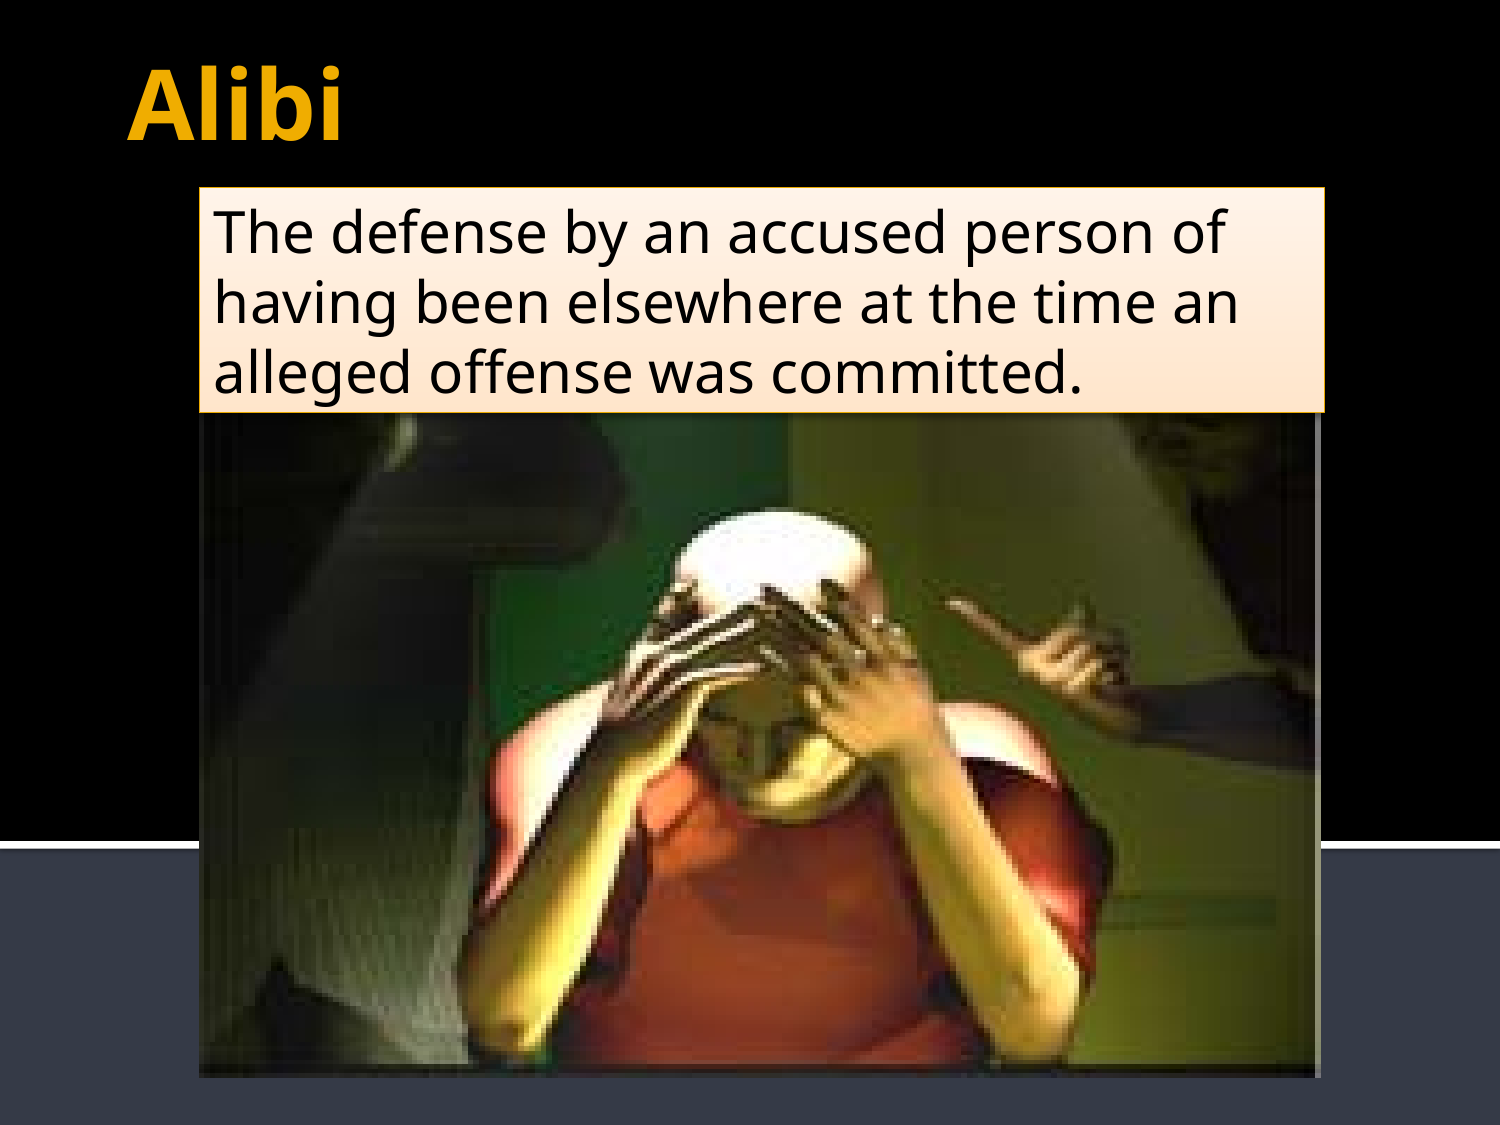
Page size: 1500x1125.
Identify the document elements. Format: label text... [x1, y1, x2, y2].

picture [199, 187, 1321, 1079]
title Alibi [112, 42, 1388, 284]
